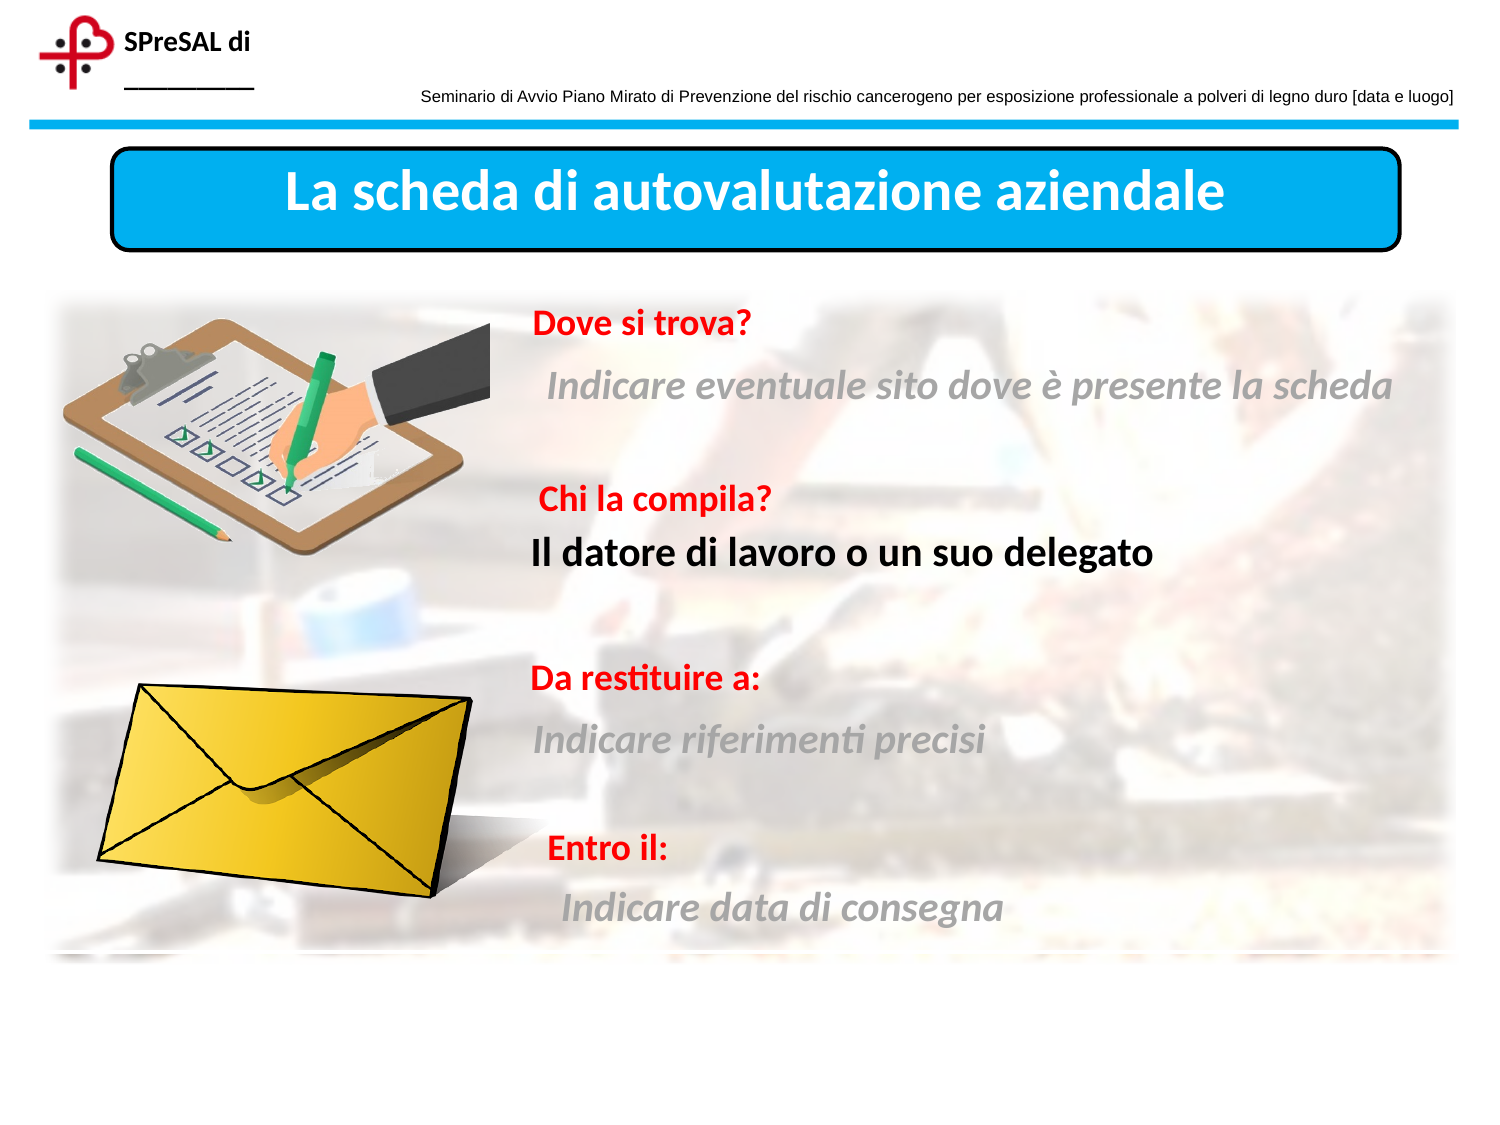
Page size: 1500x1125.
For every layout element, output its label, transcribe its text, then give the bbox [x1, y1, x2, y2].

picture [28, 5, 122, 105]
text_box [28, 277, 1459, 965]
text_box Seminario di Avvio Piano Mirato di Prevenzione del rischio cancerogeno per esposizione professionale a polveri di legno duro [data e luogo] [395, 78, 1481, 113]
text_box La scheda di autovalutazione aziendale [109, 146, 1402, 253]
text_box [29, 119, 1459, 130]
text_box SPreSAL di _________ [127, 14, 287, 100]
picture [95, 675, 558, 907]
picture [29, 280, 491, 584]
